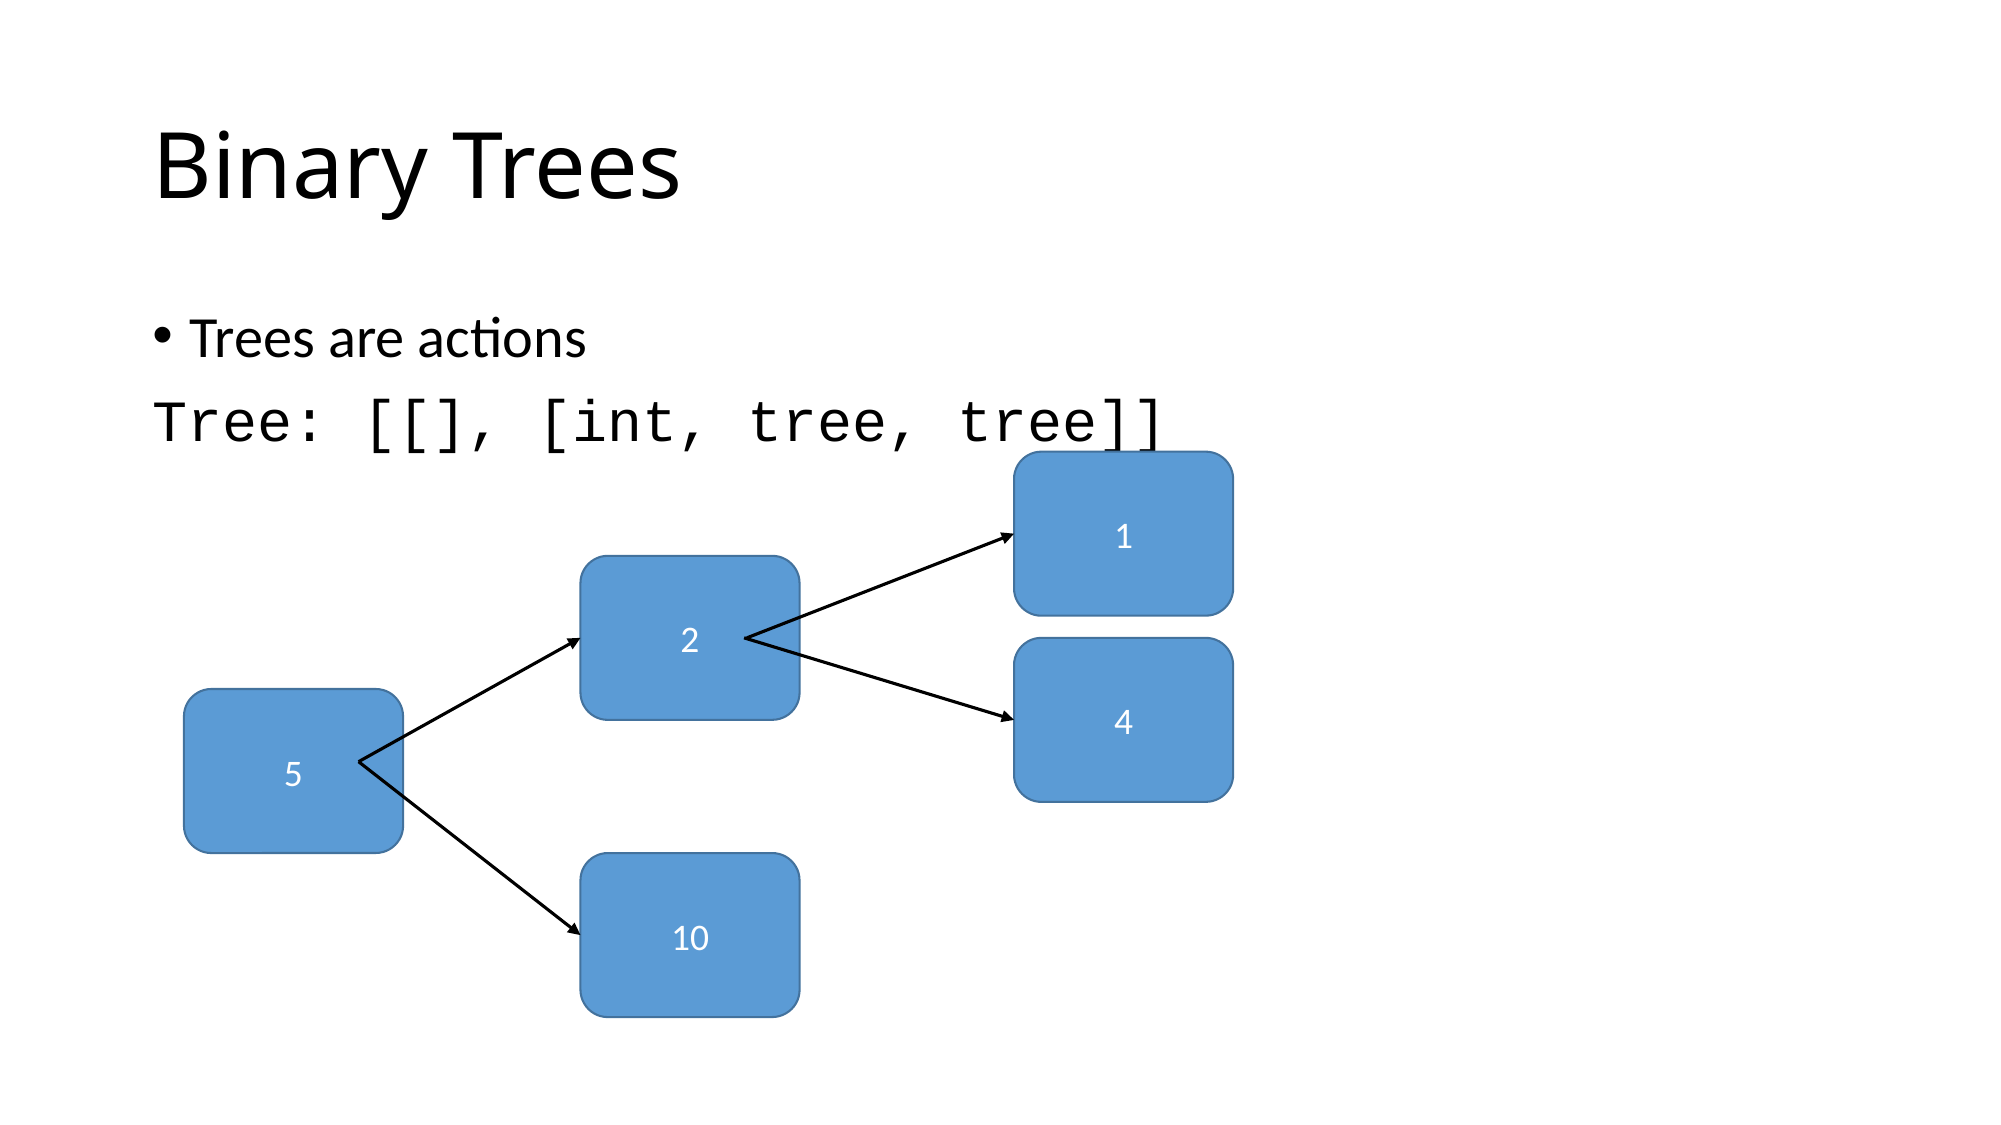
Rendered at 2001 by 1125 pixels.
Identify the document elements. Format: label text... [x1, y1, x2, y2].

title Binary Trees [137, 59, 1863, 278]
text_box 2 [579, 554, 780, 721]
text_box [358, 761, 581, 936]
text_box 4 [1013, 636, 1235, 803]
list Trees are actions Tree: [[], [int, tree, tree]] [137, 299, 1863, 1014]
text_box 10 [579, 852, 801, 1019]
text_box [744, 637, 1015, 720]
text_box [746, 533, 1014, 637]
text_box 1 [1013, 450, 1235, 617]
text_box 5 [182, 687, 358, 855]
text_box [358, 637, 581, 761]
